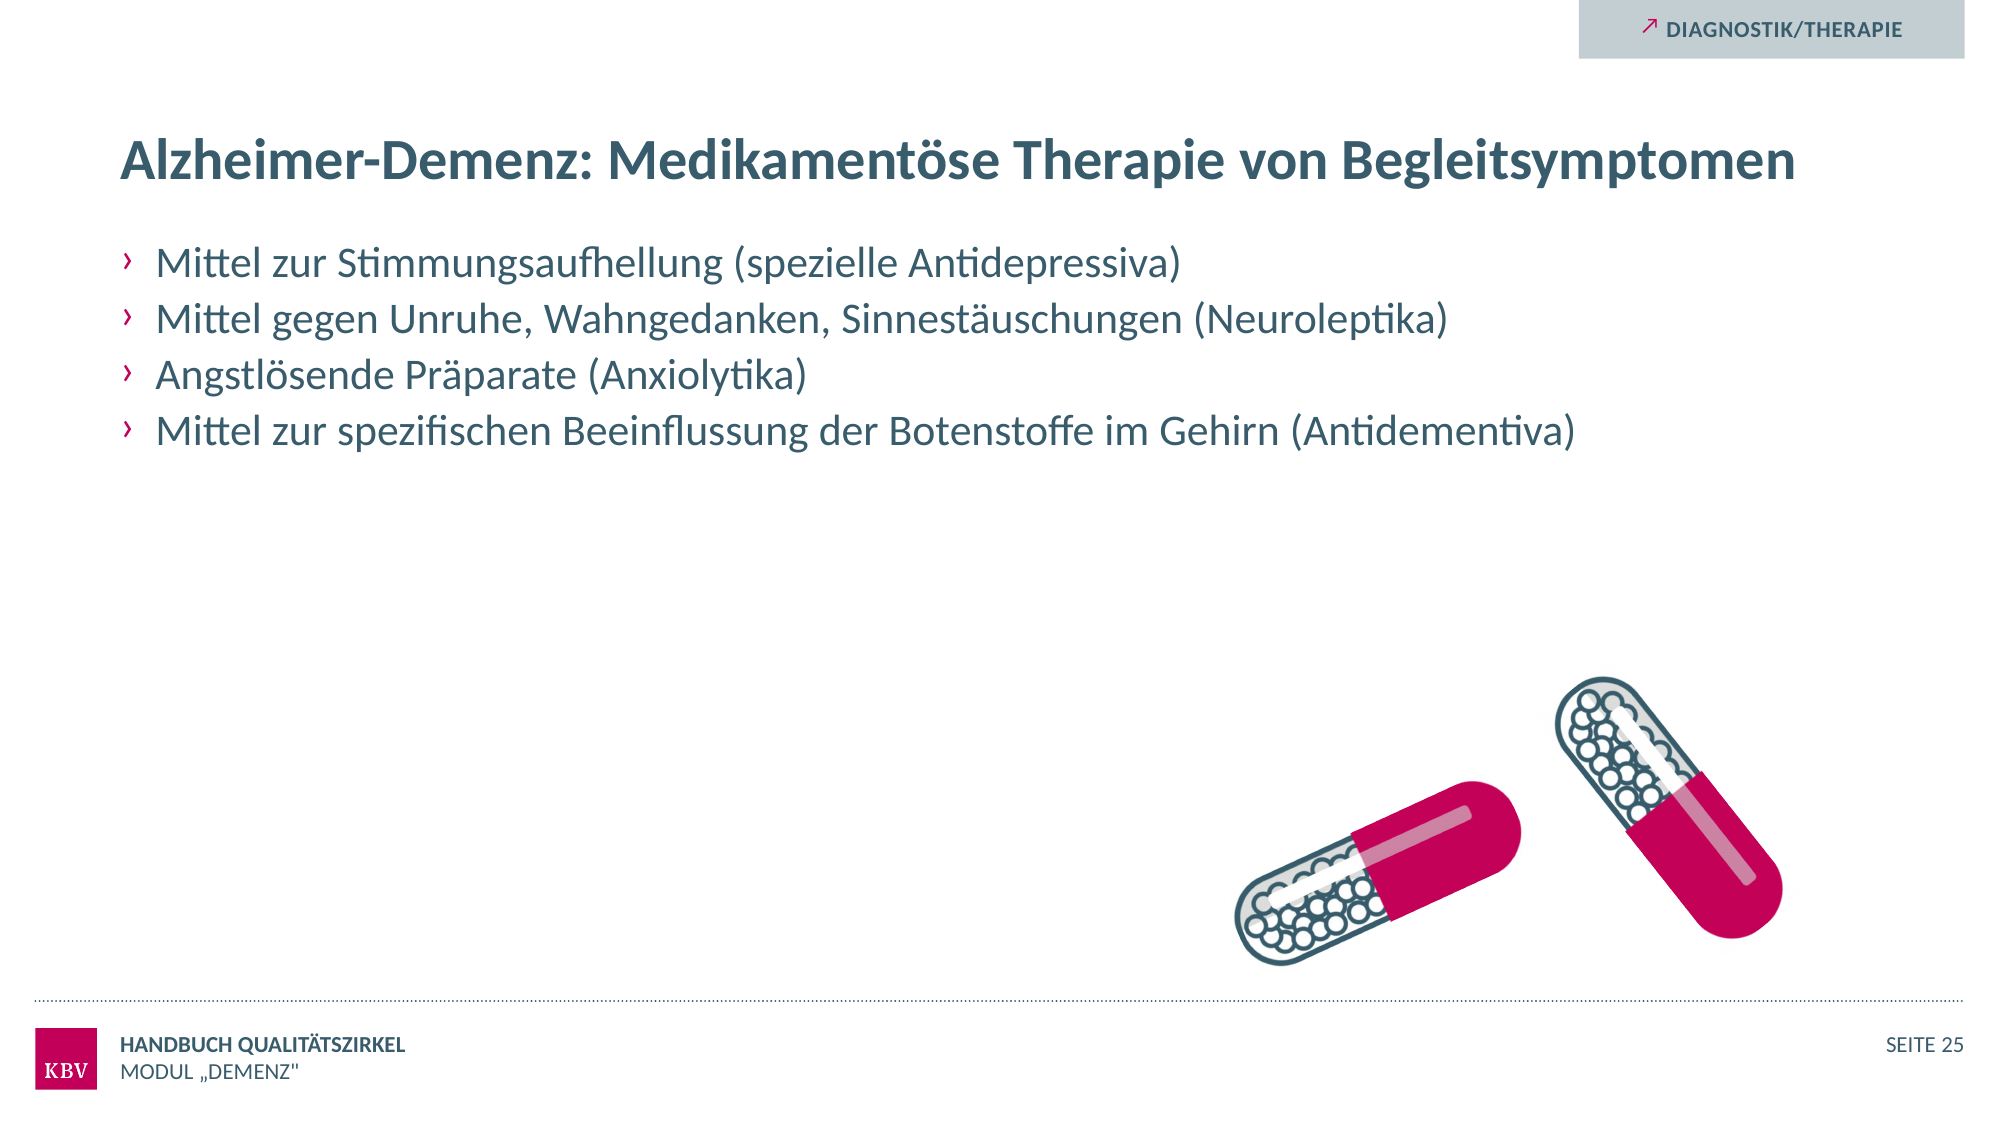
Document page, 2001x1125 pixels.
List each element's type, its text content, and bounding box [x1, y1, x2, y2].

picture [1220, 659, 1820, 981]
list Diagnostik/Therapie [1578, 0, 1965, 59]
list Mittel zur Stimmungsaufhellung (spezielle Antidepressiva) Mittel gegen Unruhe, Wahngedanken, Sinnestäuschungen (Neuroleptika) Angstlösende Präparate (Anxiolytika) Mittel zur spezifischen Beeinflussung der Botenstoffe im Gehirn (Antidementiva) [120, 237, 1880, 945]
footer Handbuch Qualitätszirkel [120, 1030, 1668, 1057]
slide_number Modul „Demenz" [120, 1057, 1668, 1084]
slide_number Seite 25 [1787, 1030, 1965, 1057]
title Alzheimer-Demenz: Medikamentöse Therapie von Begleitsymptomen [120, 129, 1880, 201]
